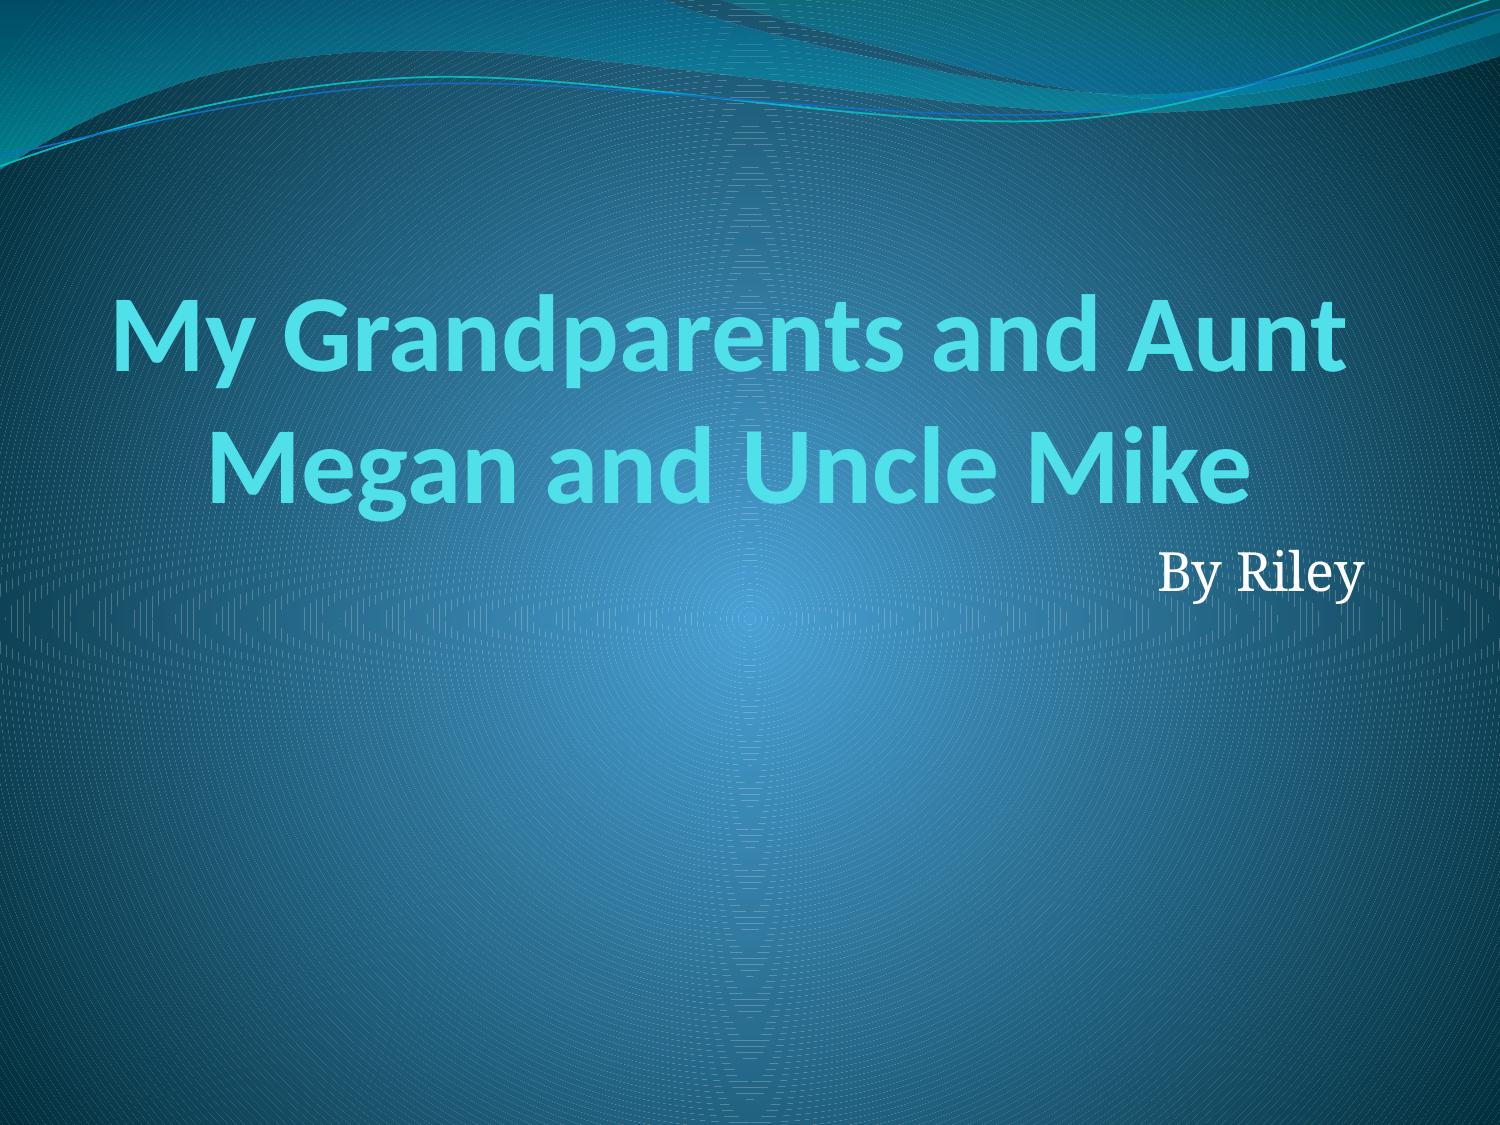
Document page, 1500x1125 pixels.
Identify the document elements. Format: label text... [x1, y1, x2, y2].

subtitle By Riley [87, 529, 1376, 818]
title My Grandparents and Aunt Megan and Uncle Mike [87, 224, 1376, 525]
